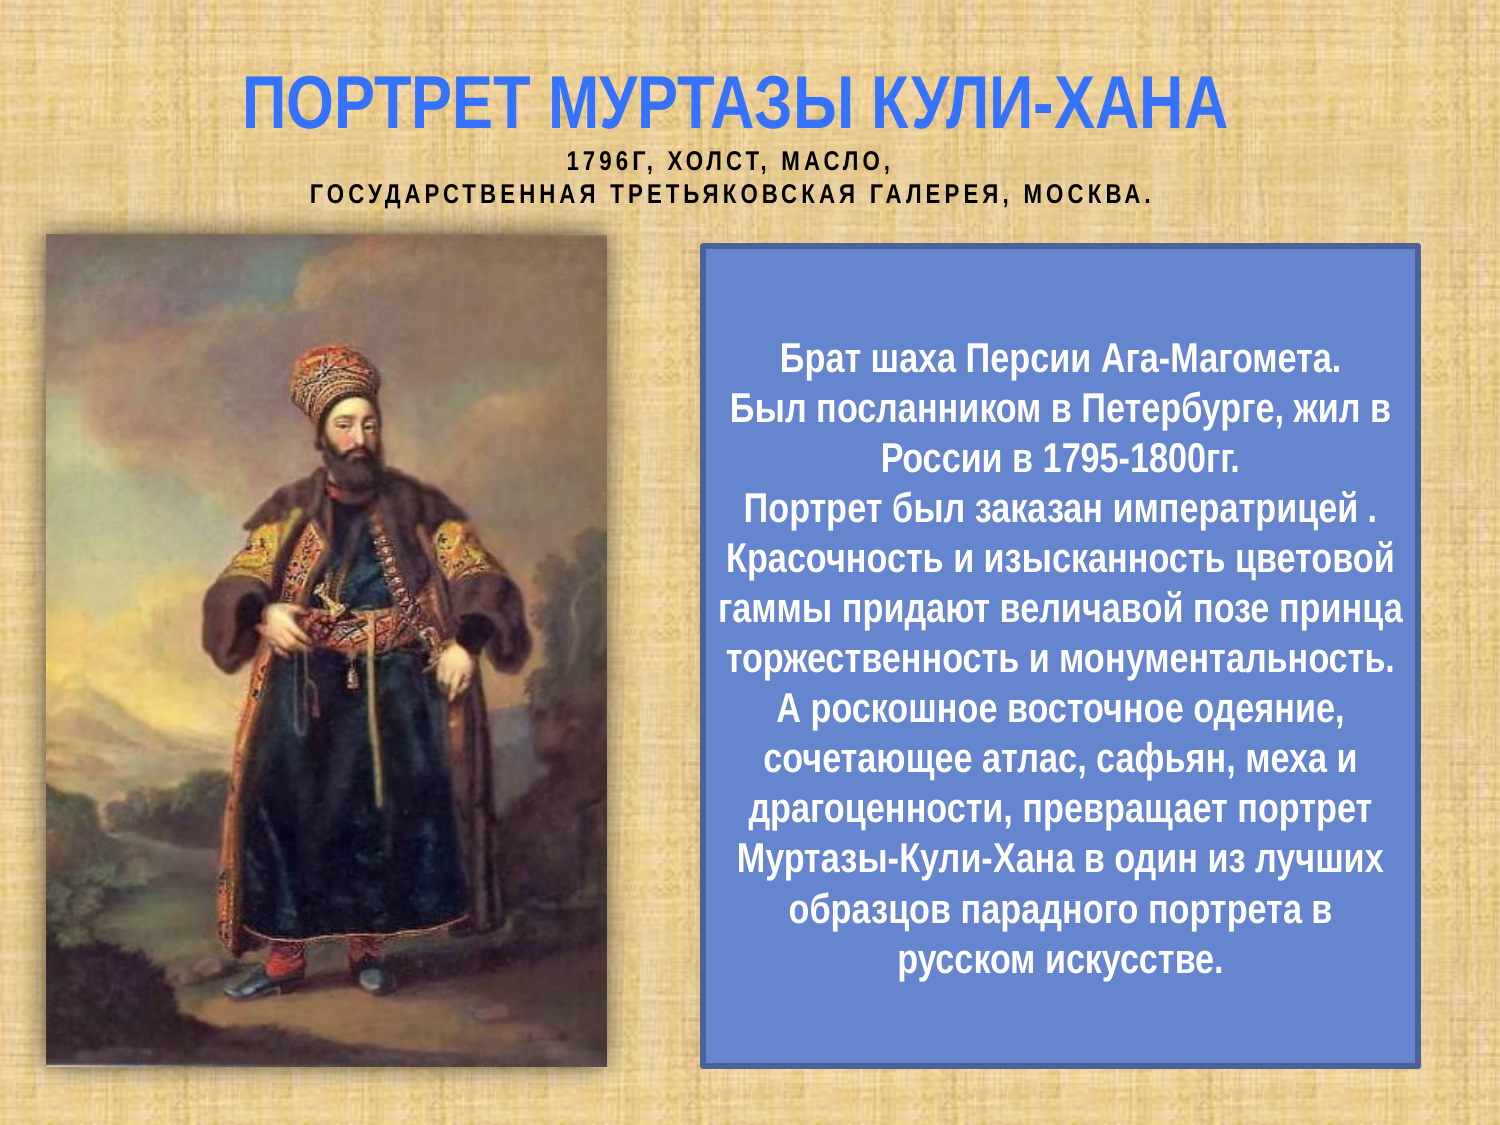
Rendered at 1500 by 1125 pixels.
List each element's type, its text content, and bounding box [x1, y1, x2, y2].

text_box Брат шаха Персии Ага-Магомета. Был посланником в Петербурге, жил в России в 1795-1800гг. Портрет был заказан императрицей . Красочность и изысканность цветовой гаммы придают величавой позе принца торжественность и монументальность. А роскошное восточное одеяние, сочетающее атлас, сафьян, меха и драгоценности, превращает портрет Муртазы-Кули-Хана в один из лучших образцов парадного портрета в русском искусстве. [700, 243, 1421, 1069]
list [49, 237, 606, 1065]
title Портрет Муртазы Кули-хана 1796г, холст, масло, Государственная Третьяковская галерея, Москва. [46, 37, 1425, 225]
picture [0, 0, 1500, 1125]
